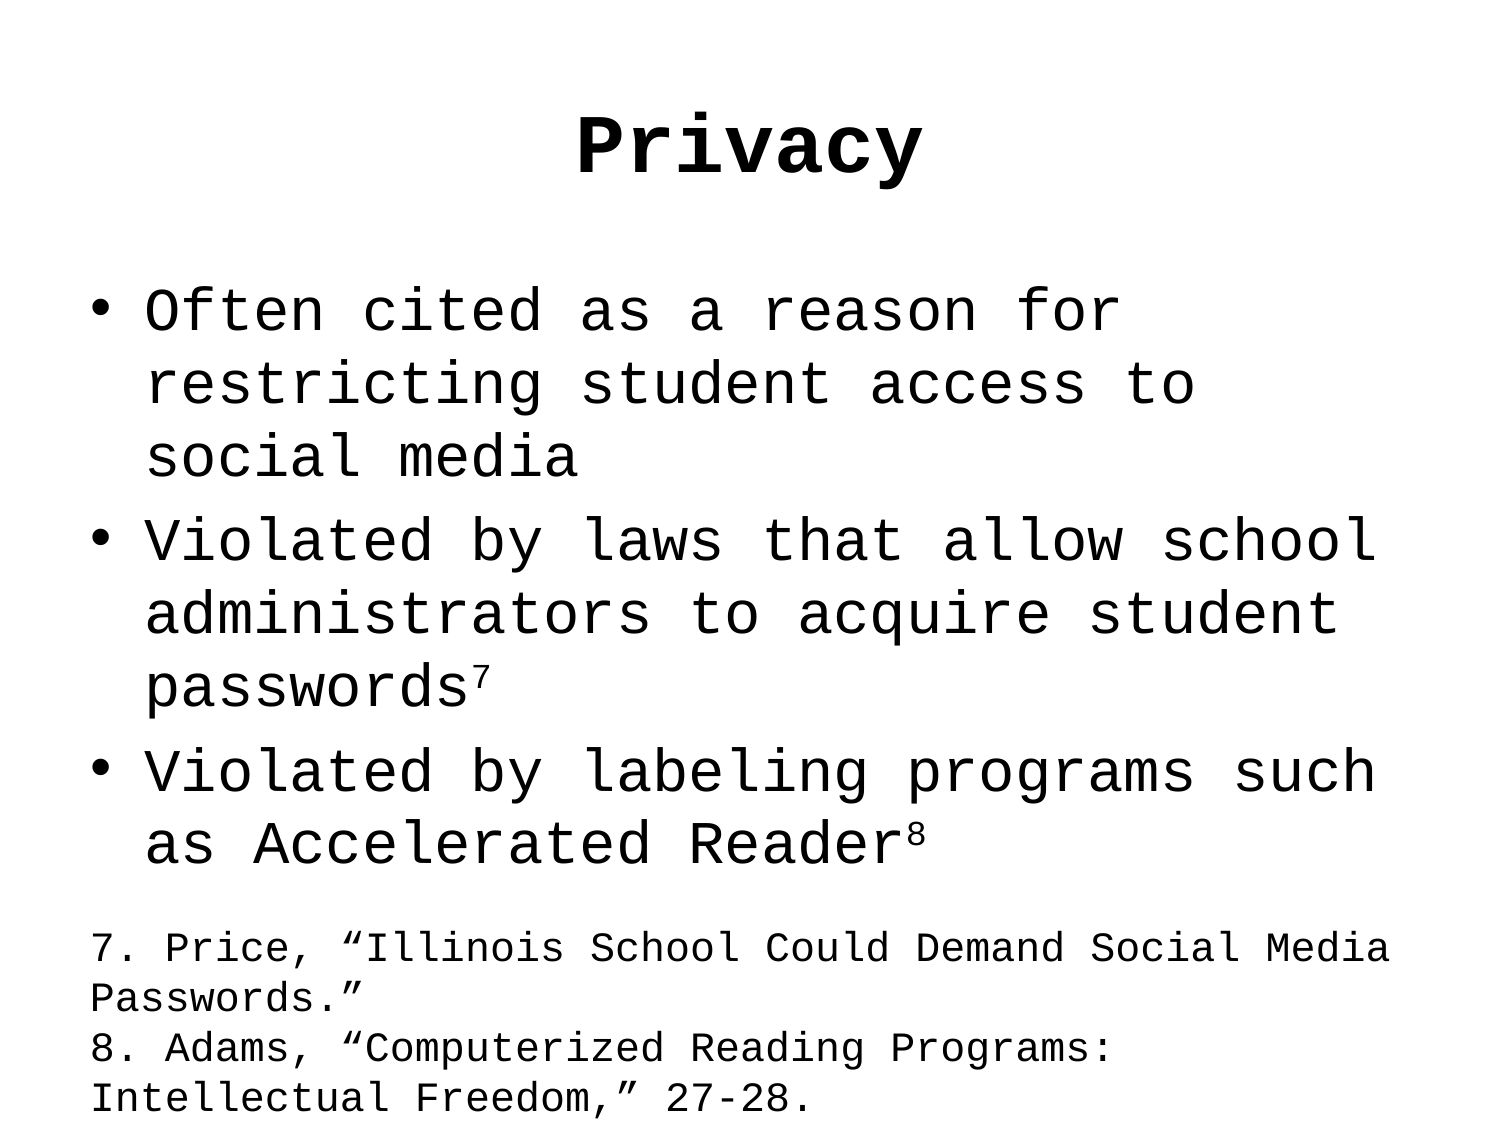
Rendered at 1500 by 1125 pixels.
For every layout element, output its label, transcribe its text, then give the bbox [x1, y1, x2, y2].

text_box 7. Price, “Illinois School Could Demand Social Media Passwords.” 8. Adams, “Computerized Reading Programs: Intellectual Freedom,” 27-28. [74, 912, 1438, 1125]
list Often cited as a reason for restricting student access to social media Violated by laws that allow school administrators to acquire student passwords7 Violated by labeling programs such as Accelerated Reader8 [75, 262, 1425, 888]
title Privacy [75, 45, 1425, 233]
